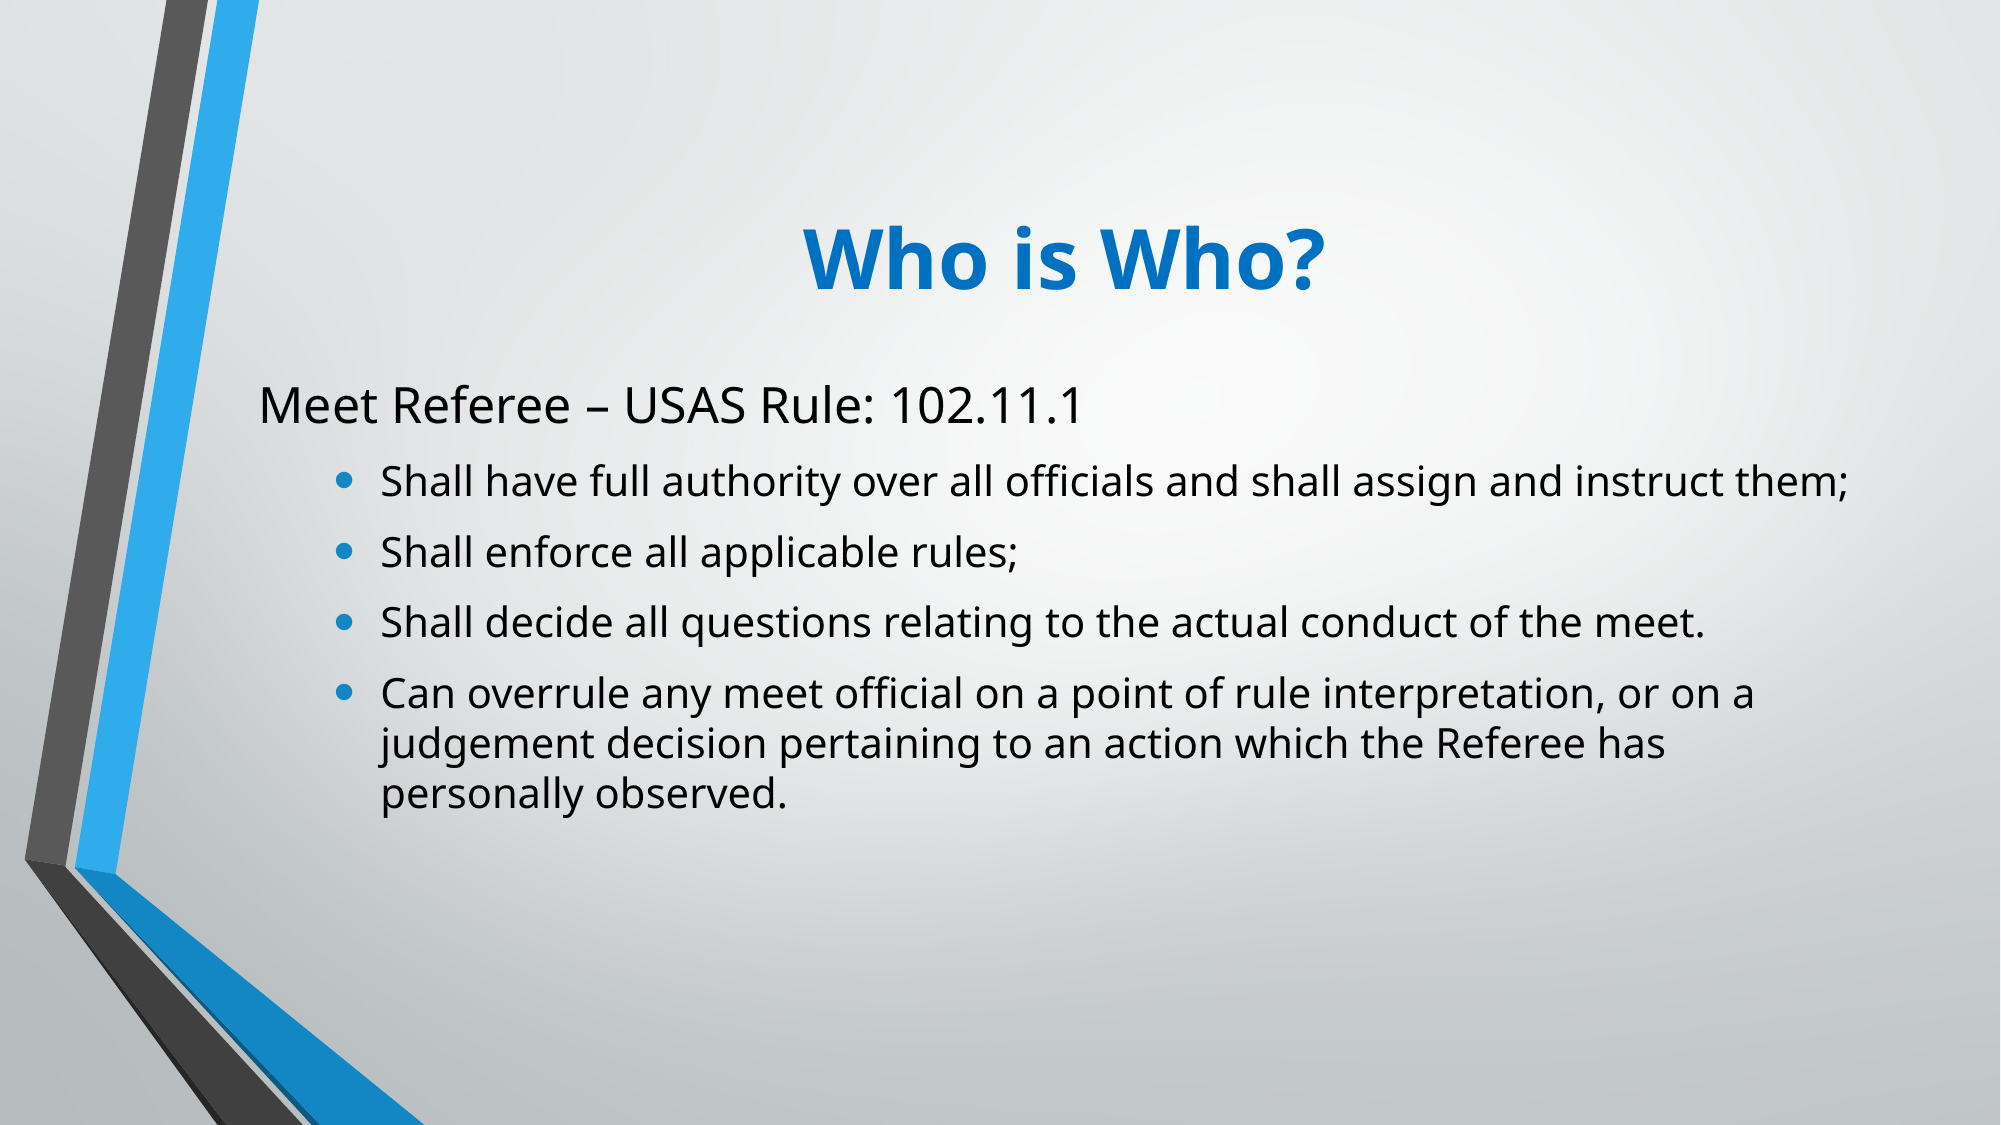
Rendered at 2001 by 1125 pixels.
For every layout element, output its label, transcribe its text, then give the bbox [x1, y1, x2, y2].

title Who is Who? [243, 112, 1887, 240]
list Meet Referee – USAS Rule: 102.11.1 Shall have full authority over all officials and shall assign and instruct them; Shall enforce all applicable rules; Shall decide all questions relating to the actual conduct of the meet. Can overrule any meet official on a point of rule interpretation, or on a judgement decision pertaining to an action which the Referee has personally observed. [243, 240, 1887, 950]
